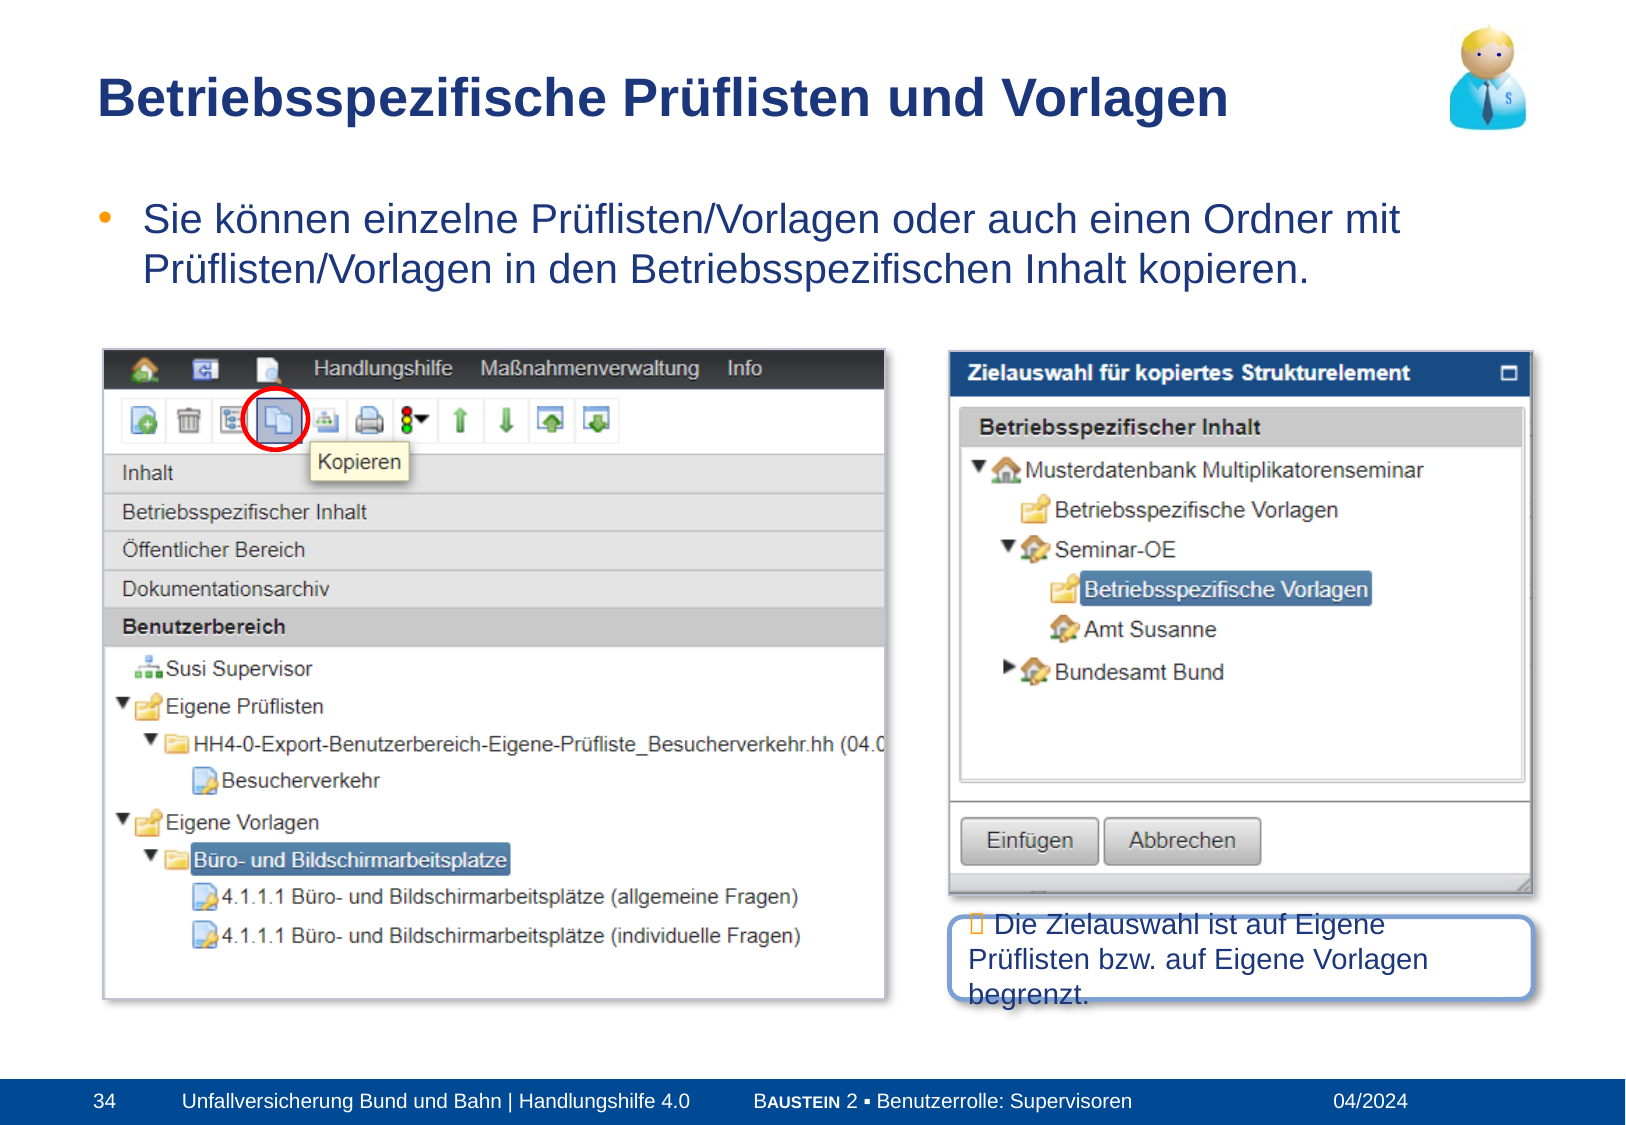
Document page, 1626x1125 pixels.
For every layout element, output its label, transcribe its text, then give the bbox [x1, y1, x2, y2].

picture [1446, 24, 1527, 134]
text_box  Die Zielauswahl ist auf Eigene Prüflisten bzw. auf Eigene Vorlagen begrenzt. [949, 916, 1534, 1000]
picture [103, 349, 885, 999]
title Betriebsspezifische Prüflisten und Vorlagen [82, 54, 1403, 138]
text_box Sie können einzelne Prüflisten/Vorlagen oder auch einen Ordner mit Prüflisten/Vorlagen in den Betriebsspezifischen Inhalt kopieren. [83, 184, 1548, 409]
picture [0, 1079, 1626, 1125]
picture [949, 351, 1533, 895]
